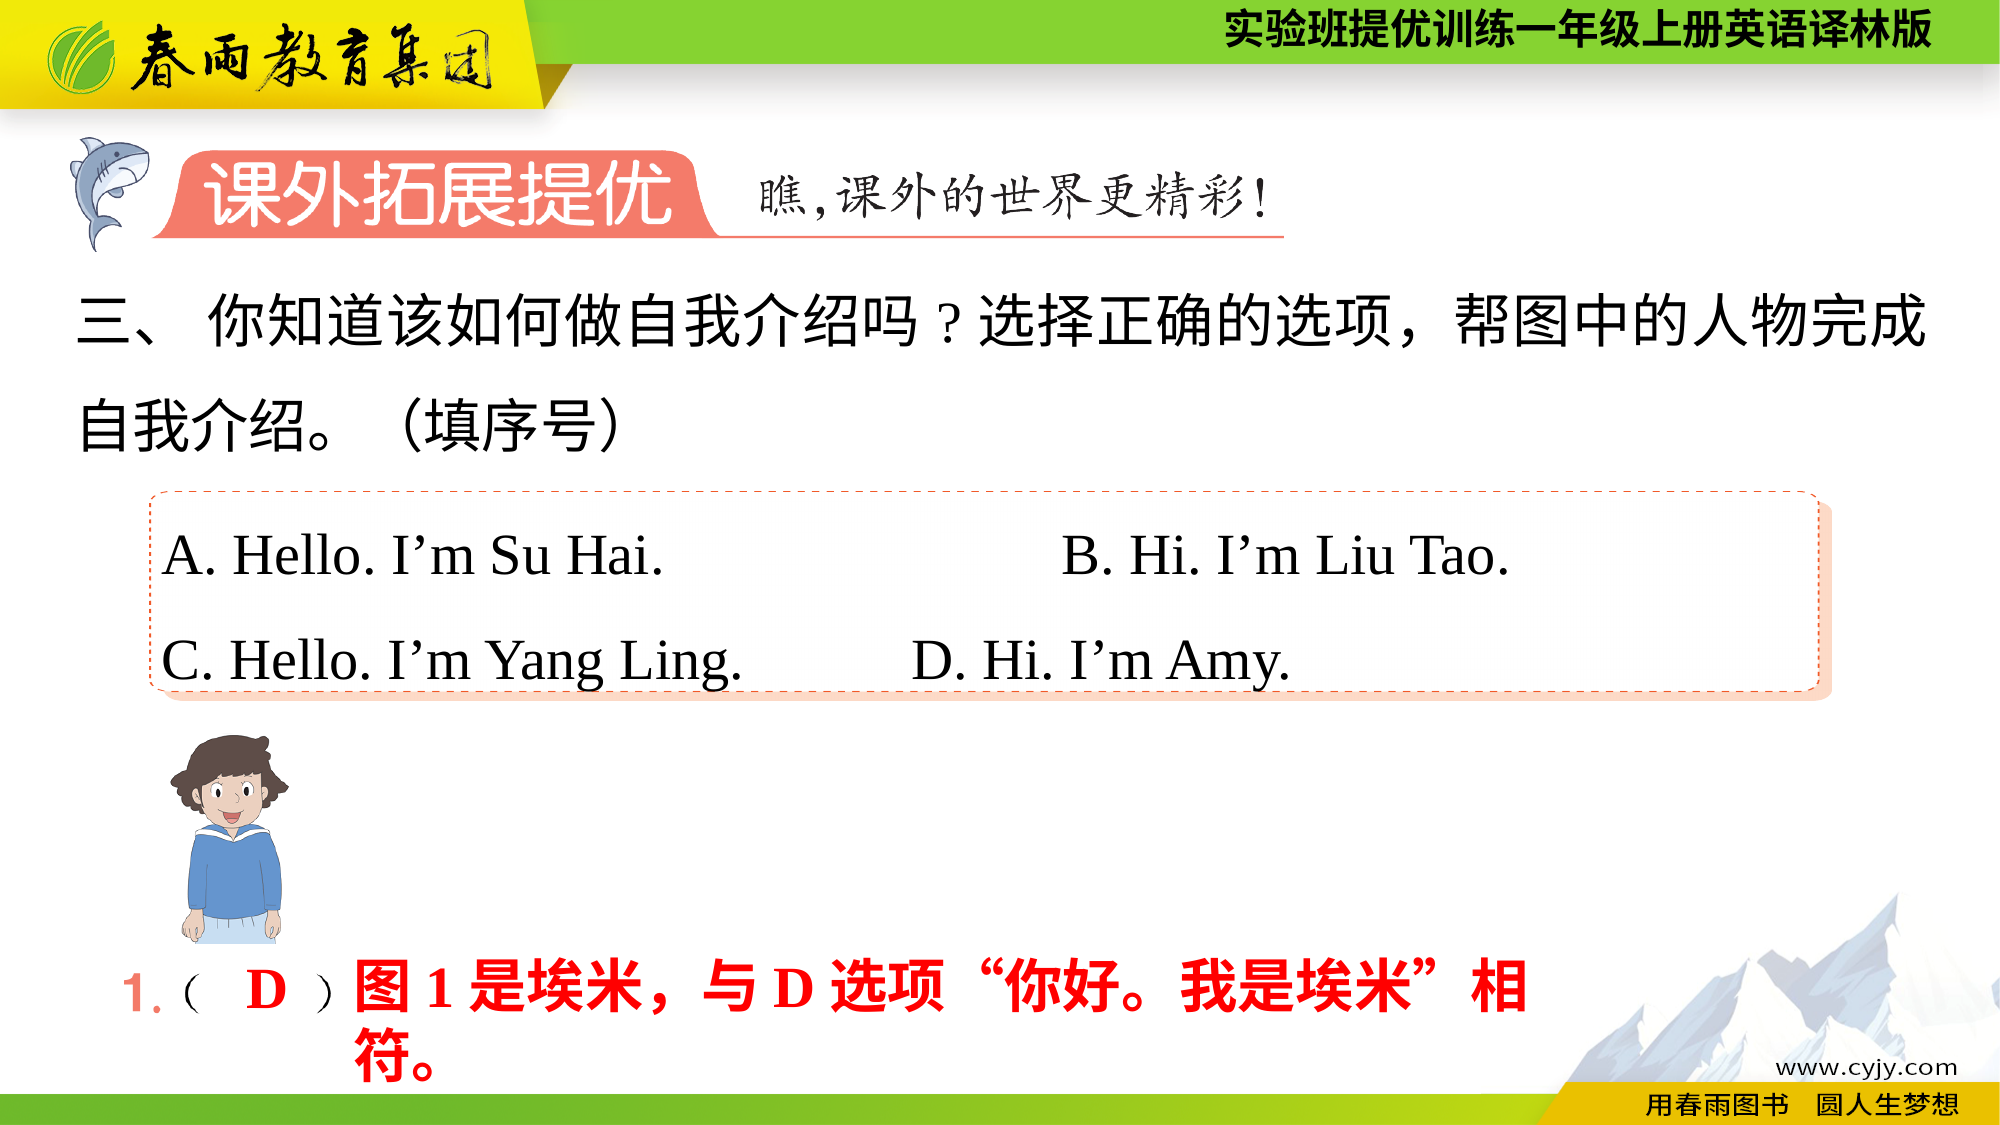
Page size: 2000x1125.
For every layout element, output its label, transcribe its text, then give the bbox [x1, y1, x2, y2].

list 三、 你知道该如何做自我介绍吗?选择正确的选项，帮图中的人物完成自我介绍。（填序号） [59, 241, 1944, 456]
text_box 图1是埃米，与D选项“你好。我是埃米”相符。 [338, 941, 1614, 1097]
text_box A. Hello. I’m Su Hai. B. Hi. I’m Liu Tao. C. Hello. I’m Yang Ling. D. Hi. I’m Amy. [146, 474, 1818, 494]
picture [0, 0, 2000, 1125]
